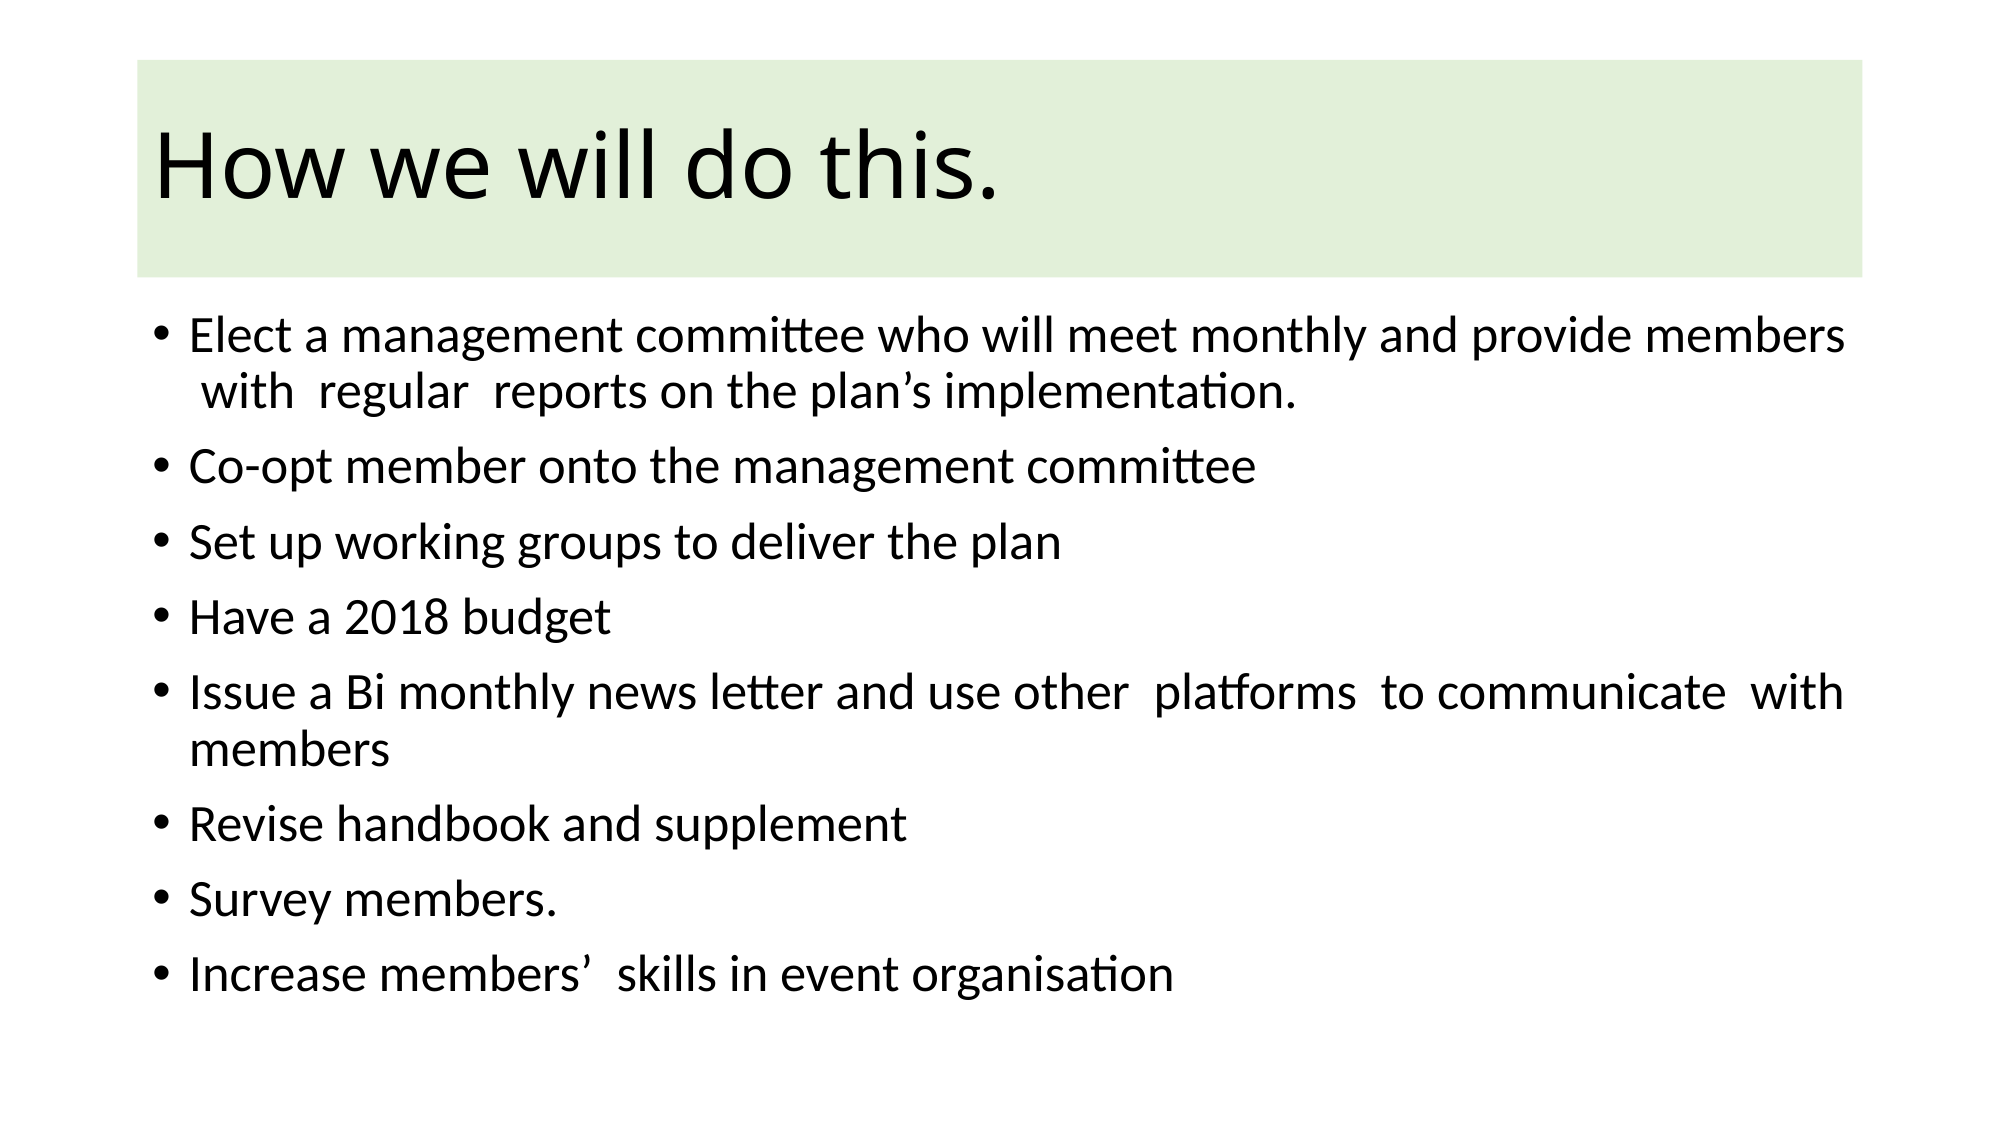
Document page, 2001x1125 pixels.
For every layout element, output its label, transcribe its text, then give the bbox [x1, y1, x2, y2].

list Elect a management committee who will meet monthly and provide members with regular reports on the plan’s implementation. Co-opt member onto the management committee Set up working groups to deliver the plan Have a 2018 budget Issue a Bi monthly news letter and use other platforms to communicate with members Revise handbook and supplement Survey members. Increase members’ skills in event organisation [137, 299, 1863, 1014]
title How we will do this. [137, 59, 1863, 278]
